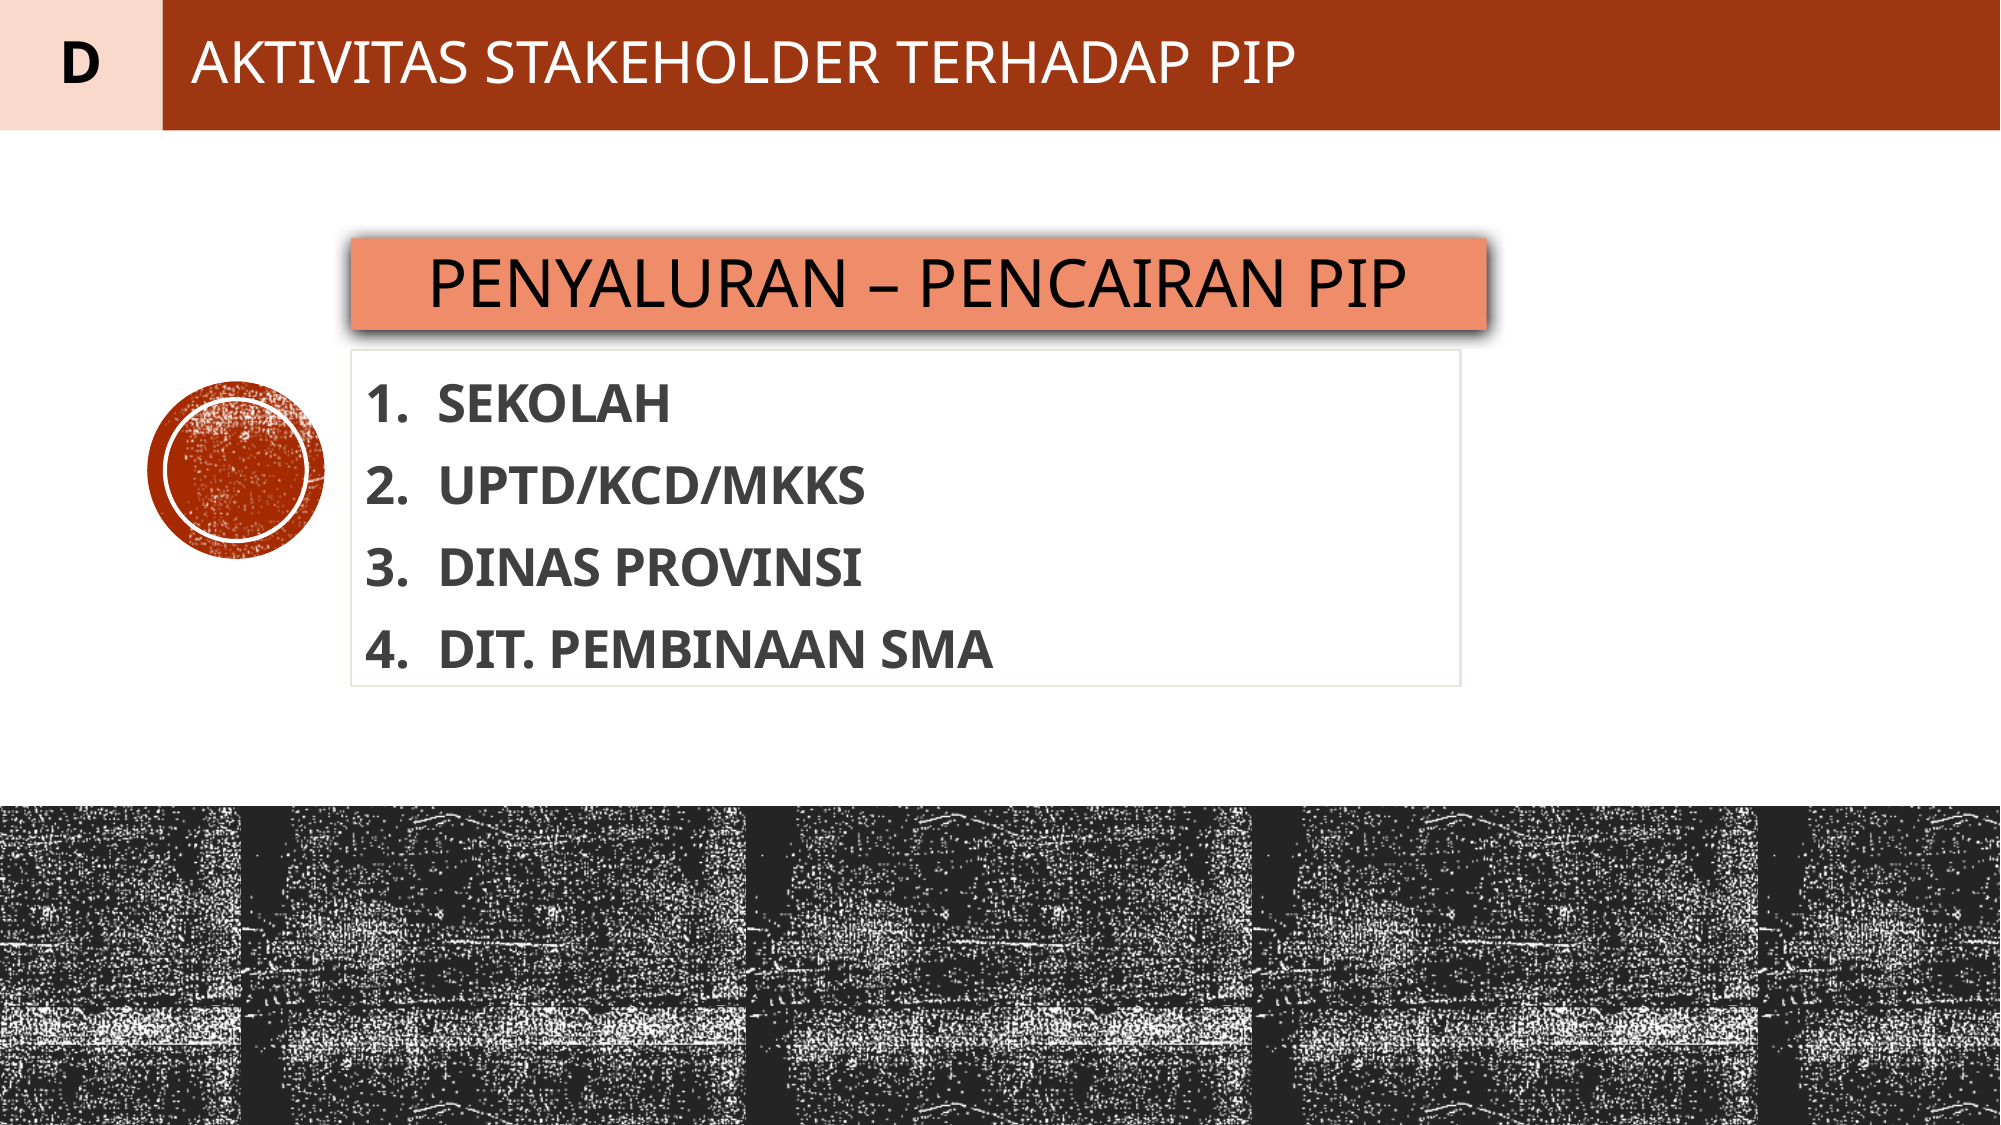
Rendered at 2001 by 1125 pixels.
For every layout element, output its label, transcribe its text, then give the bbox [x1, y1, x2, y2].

text_box D [0, 0, 162, 131]
text_box SEKOLAH UPTD/KCD/MKKS DINAS PROVINSI DIT. PEMBINAAN SMA [350, 349, 1462, 687]
text_box Penyaluran – pencairan pip [350, 238, 1487, 330]
text_box AKTIvITAS stakeholder TERHADAP pip [162, 0, 2000, 131]
